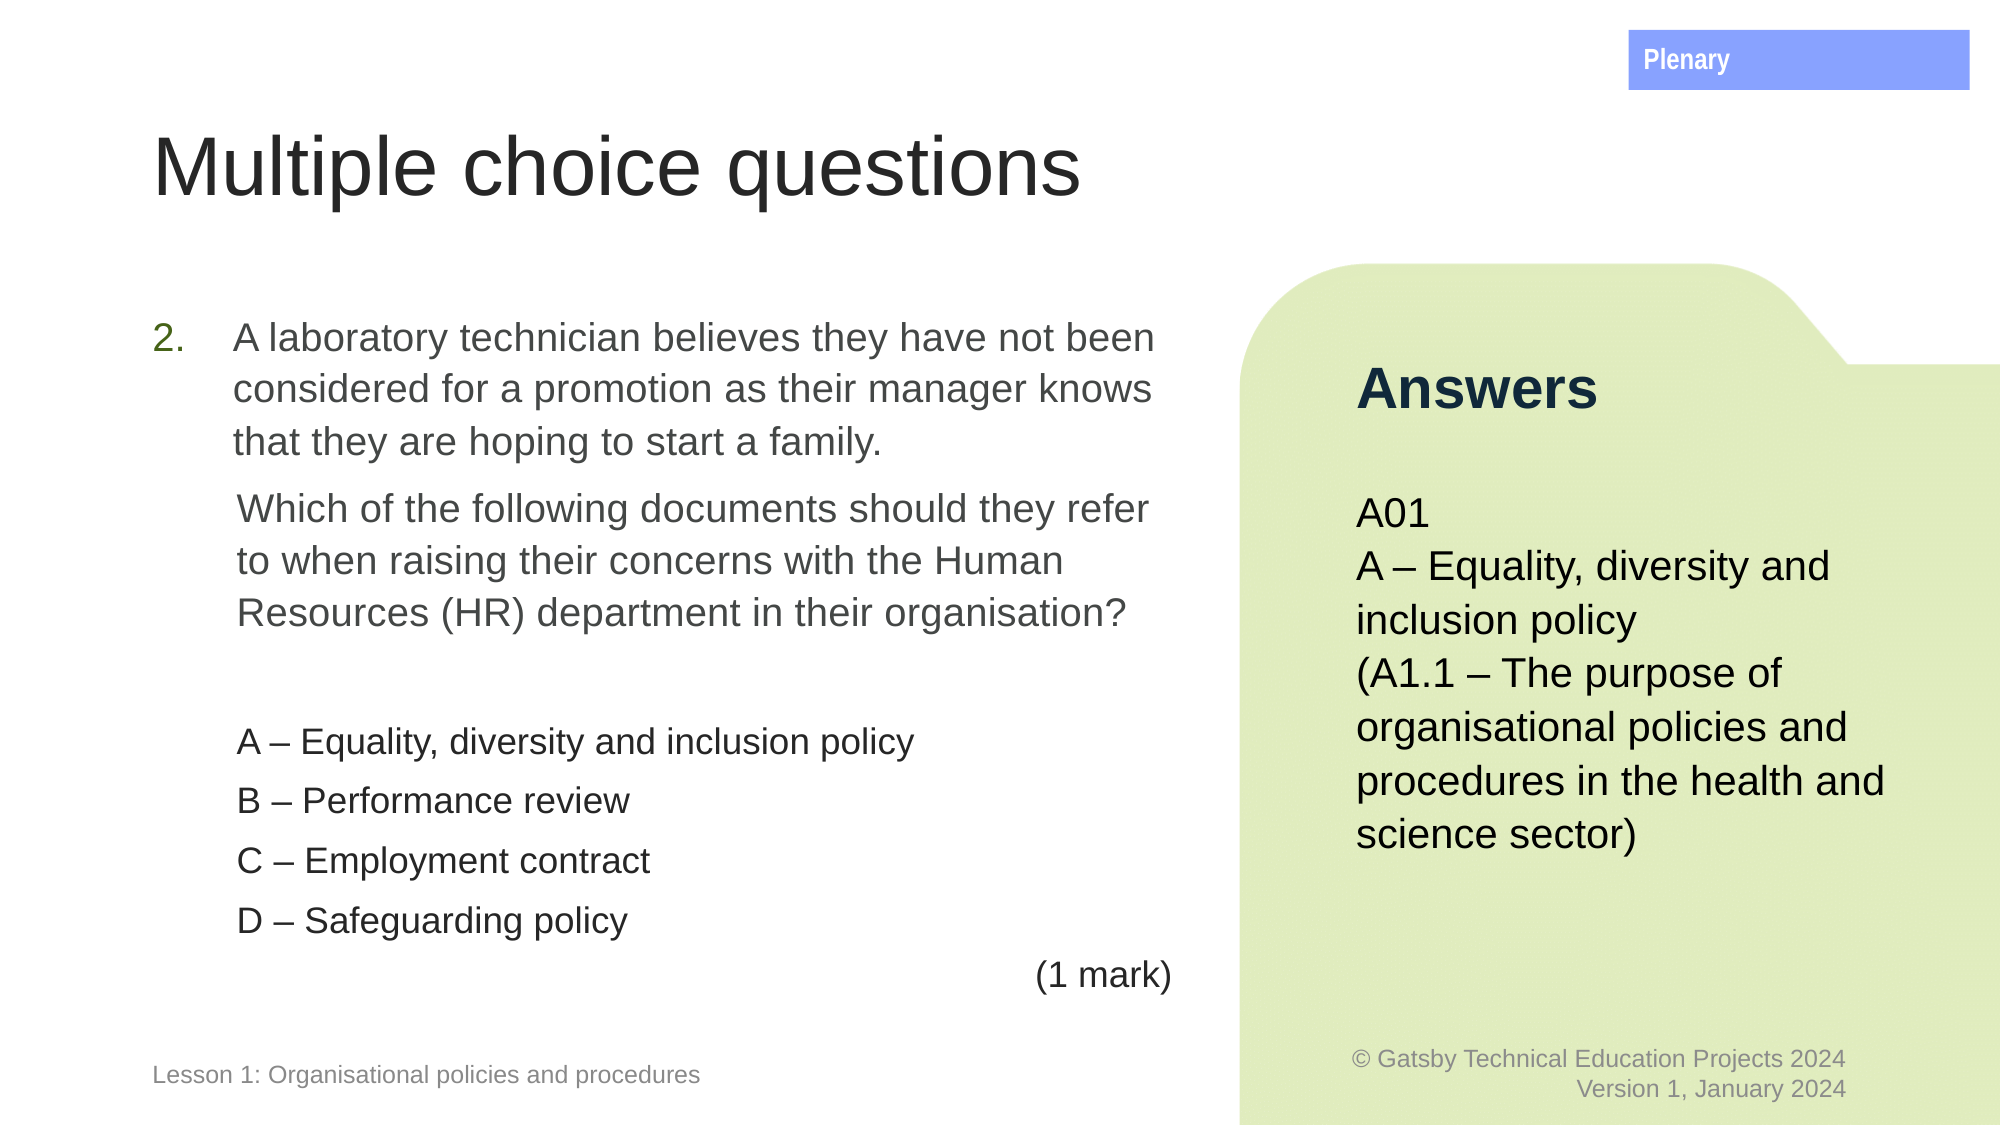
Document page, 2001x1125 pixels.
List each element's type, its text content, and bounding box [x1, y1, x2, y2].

picture [1239, 0, 2000, 1125]
list A01 A – Equality, diversity and inclusion policy (A1.1 – The purpose of organisational policies and procedures in the health and science sector) [1341, 474, 1917, 1014]
list Plenary [1628, 29, 1970, 90]
list Lesson 1: Organisational policies and procedures [137, 1042, 829, 1103]
list A laboratory technician believes they have not been considered for a promotion as their manager knows that they are hoping to start a family. Which of the following documents should they refer to when raising their concerns with the Human Resources (HR) department in their organisation? A – Equality, diversity and inclusion policy B – Performance review C – Employment contract D – Safeguarding policy (1 mark) [137, 299, 1188, 1014]
list Answers [1341, 337, 1783, 440]
title Multiple choice questions [137, 59, 1863, 278]
